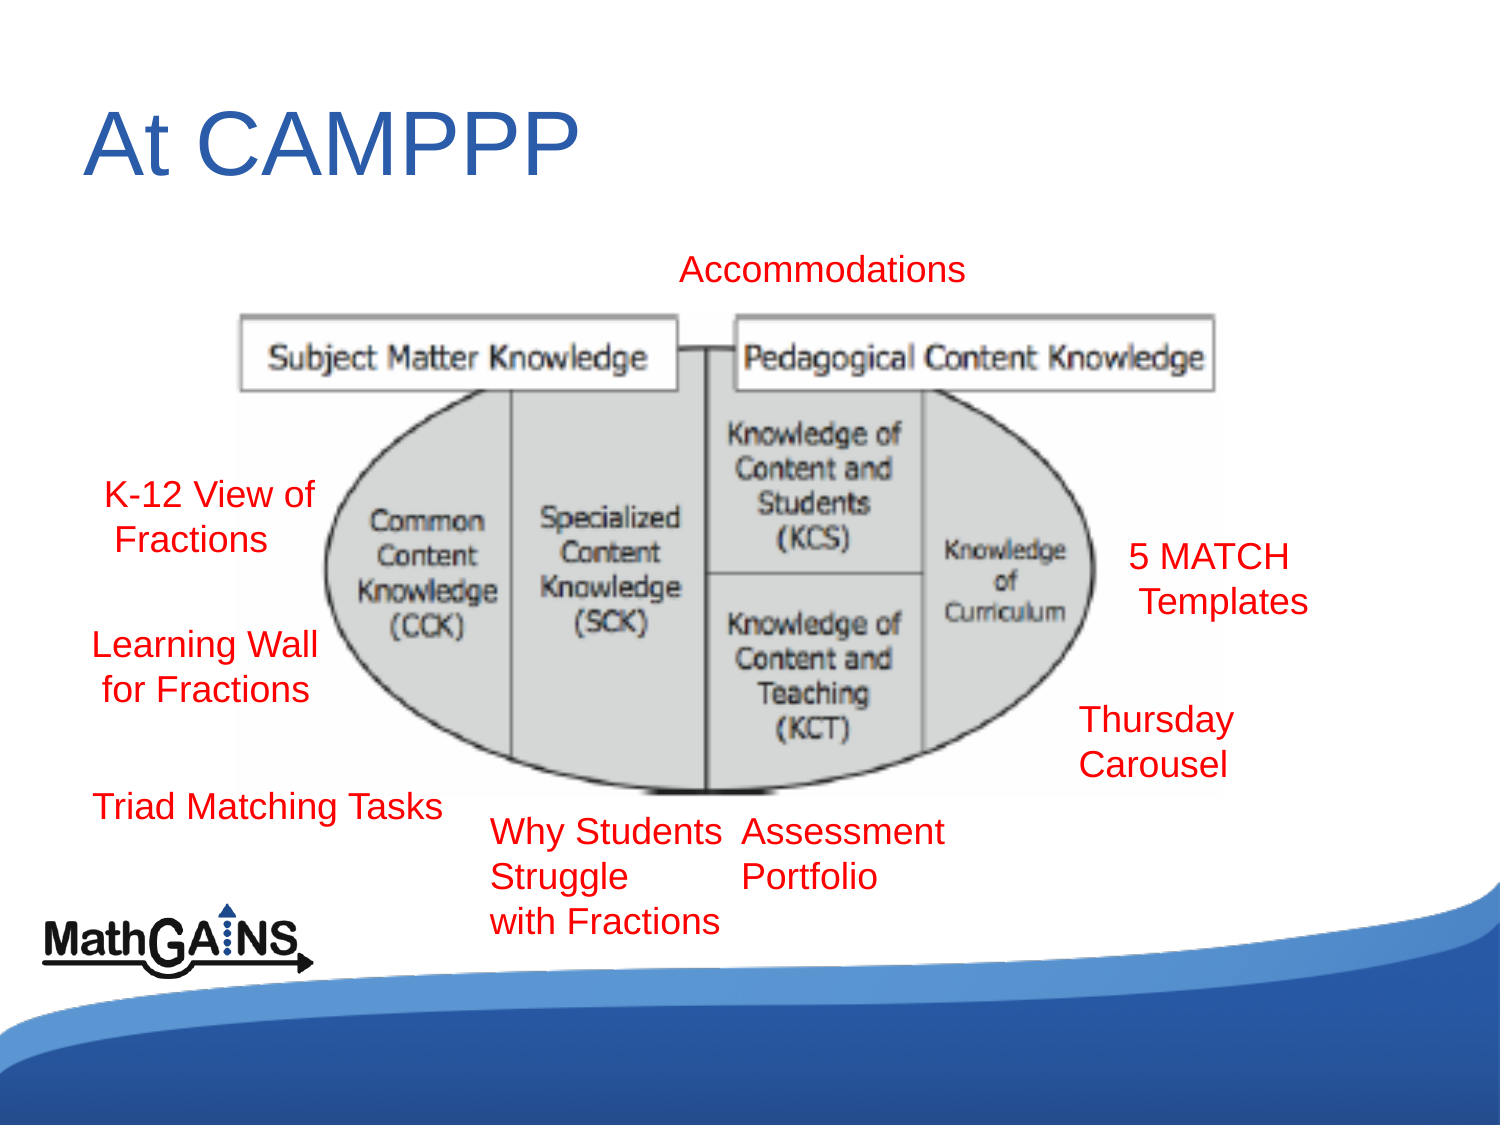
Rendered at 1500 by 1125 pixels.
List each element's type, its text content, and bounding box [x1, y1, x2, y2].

text_box Accommodations [664, 237, 982, 298]
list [149, 299, 1273, 812]
text_box Triad Matching Tasks [77, 774, 459, 835]
text_box Why Students Struggle with Fractions [474, 821, 749, 950]
title At CAMPPP [74, 14, 1426, 263]
text_box 5 MATCH Templates [1277, 524, 1324, 630]
picture [0, 878, 1500, 1125]
text_box Learning Wall for Fractions [76, 612, 144, 718]
text_box K-12 View of Fractions [88, 462, 144, 568]
text_box Assessment Portfolio [749, 821, 971, 905]
